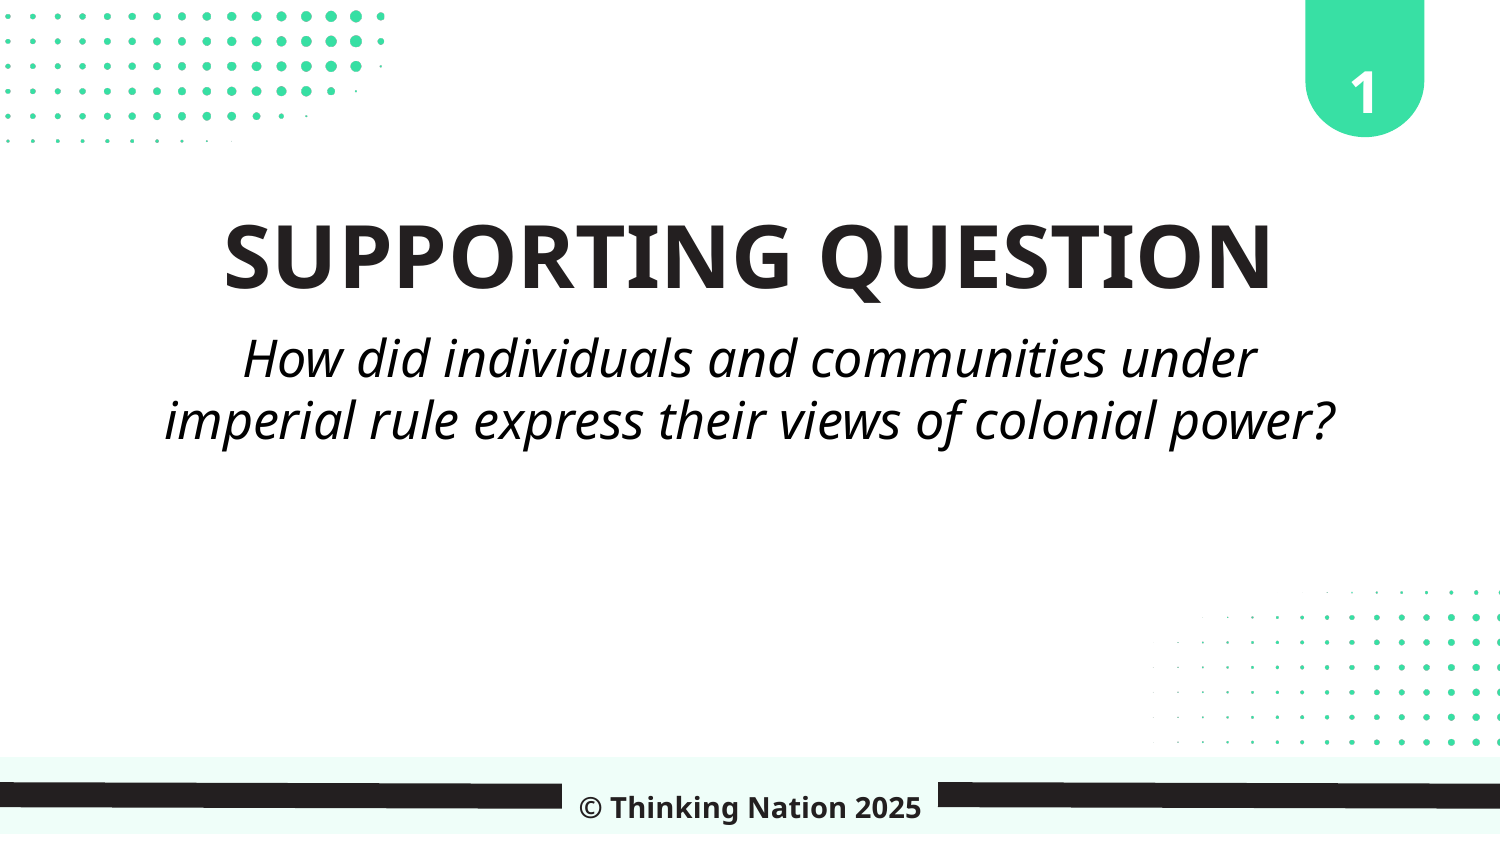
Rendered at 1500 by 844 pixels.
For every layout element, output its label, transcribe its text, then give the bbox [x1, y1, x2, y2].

text_box How did individuals and communities under imperial rule express their views of colonial power? [146, 324, 1353, 451]
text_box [0, 756, 1500, 835]
text_box SUPPORTING QUESTION [209, 159, 1291, 307]
text_box [1128, 590, 1500, 755]
text_box [0, 0, 385, 144]
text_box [1300, 0, 1430, 138]
